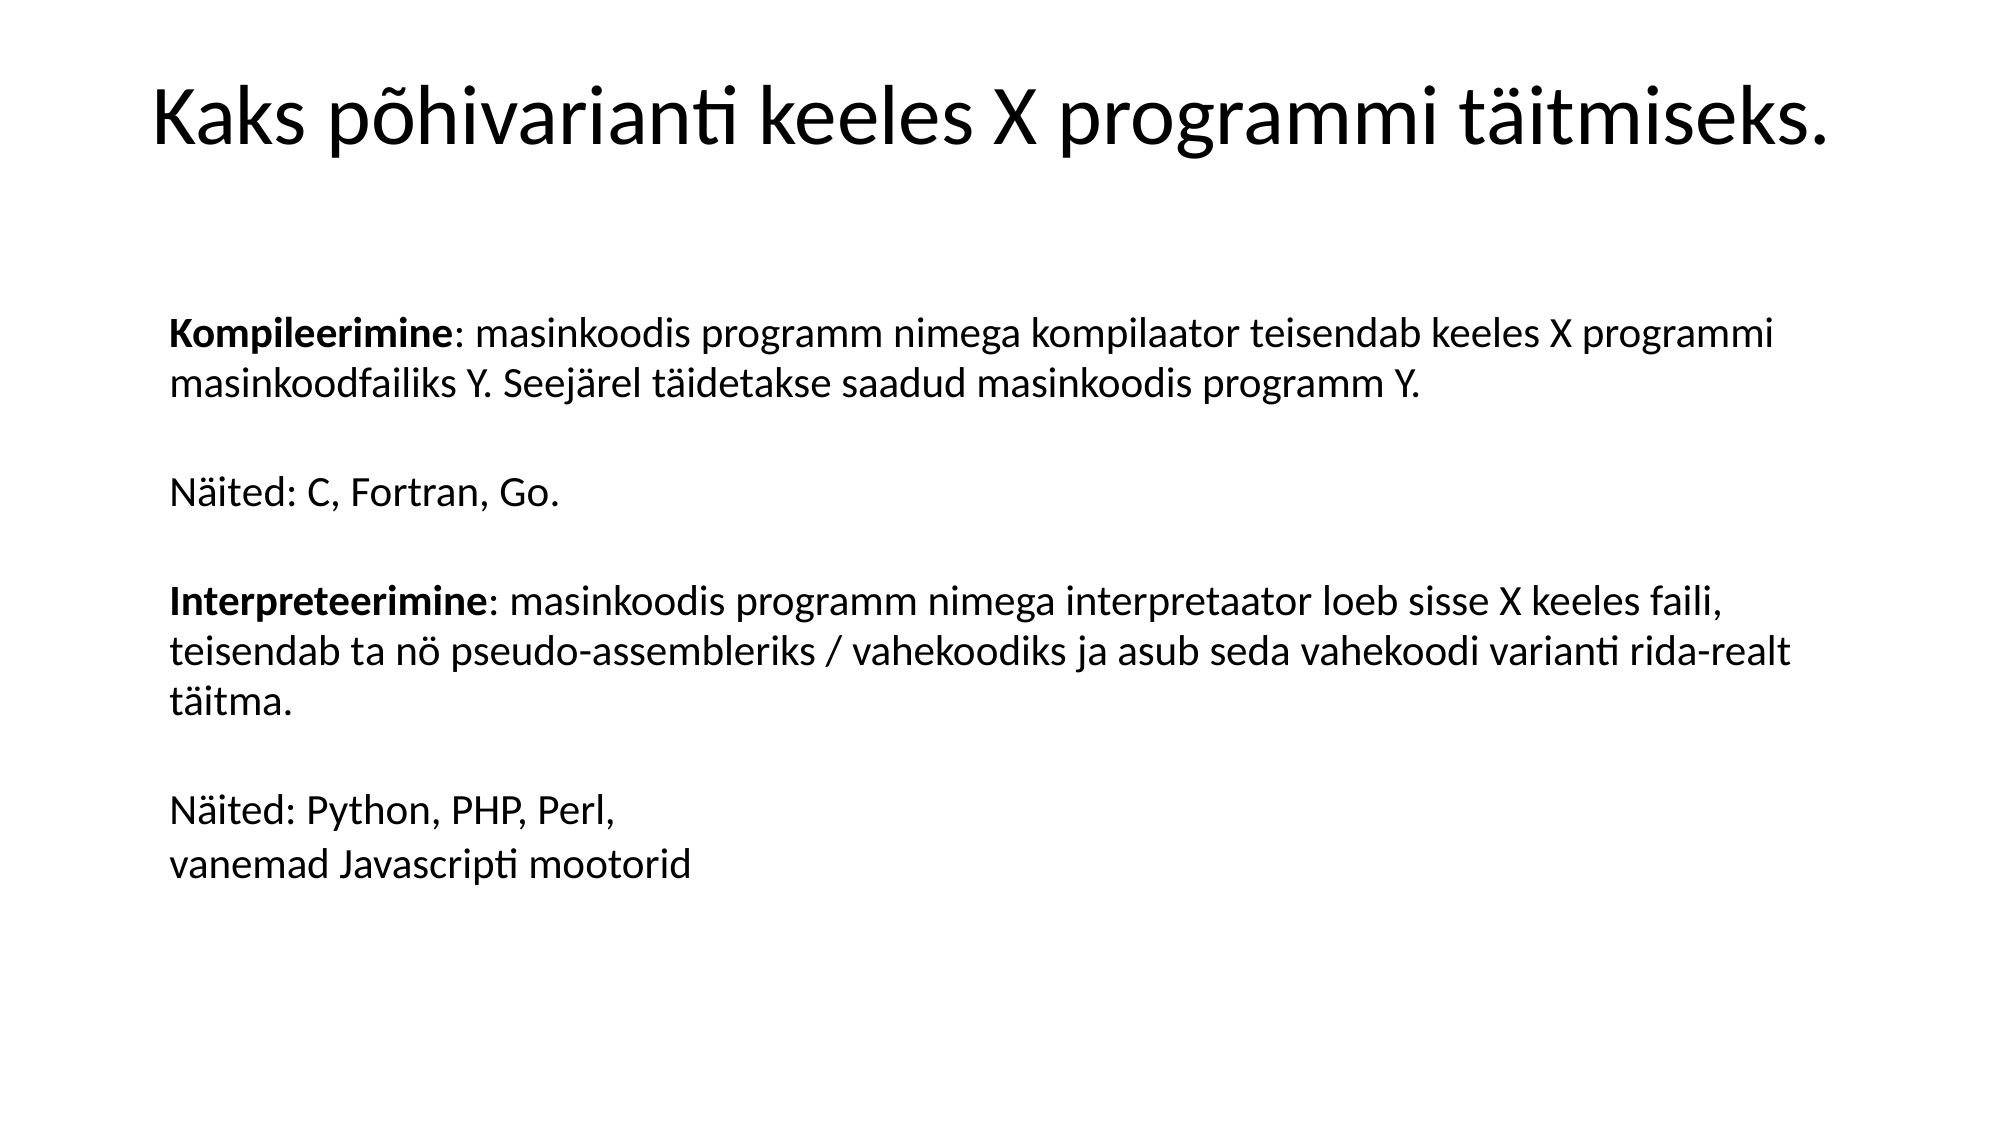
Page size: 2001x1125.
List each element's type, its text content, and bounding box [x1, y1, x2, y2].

title Kaks põhivarianti keeles X programmi täitmiseks. [137, 59, 1863, 278]
list Kompileerimine: masinkoodis programm nimega kompilaator teisendab keeles X programmi masinkoodfailiks Y. Seejärel täidetakse saadud masinkoodis programm Y. Näited: C, Fortran, Go. Interpreteerimine: masinkoodis programm nimega interpretaator loeb sisse X keeles faili, teisendab ta nö pseudo-assembleriks / vahekoodiks ja asub seda vahekoodi varianti rida-realt täitma. Näited: Python, PHP, Perl, vanemad Javascripti mootorid [137, 299, 1863, 1014]
